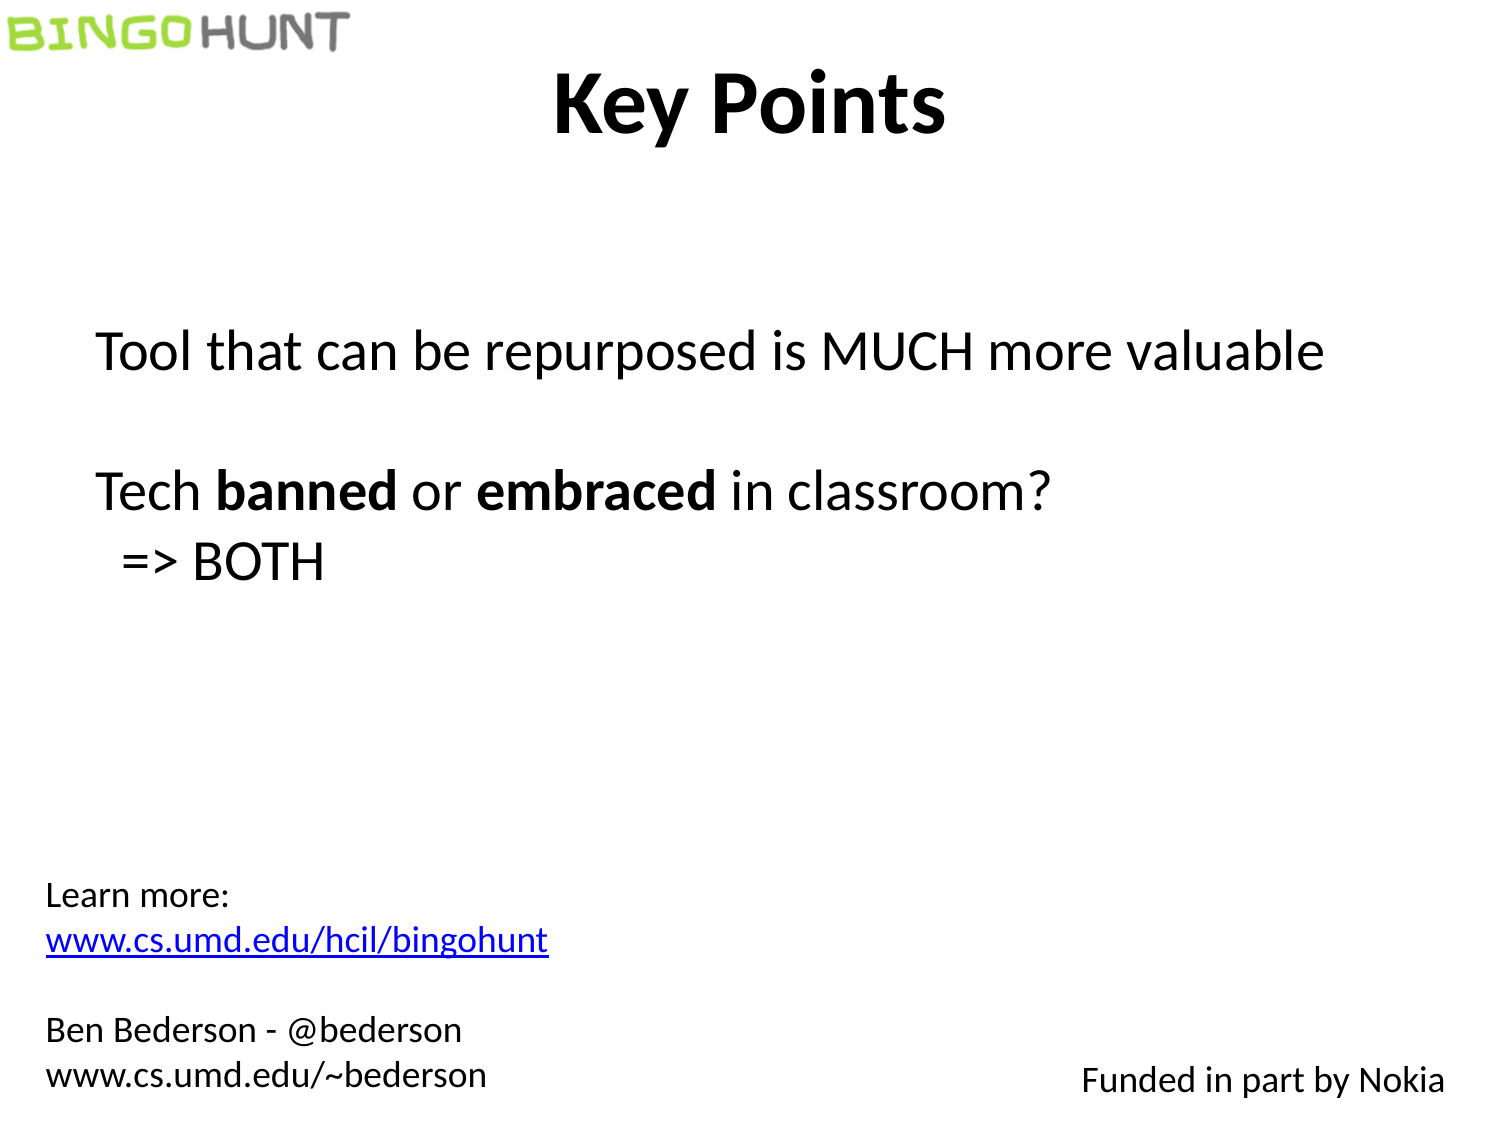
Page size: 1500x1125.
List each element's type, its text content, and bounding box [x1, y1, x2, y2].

text_box Learn more: www.cs.umd.edu/hcil/bingohunt Ben Bederson - @bederson www.cs.umd.edu/~bederson [30, 862, 564, 1103]
text_box Tool that can be repurposed is MUCH more valuable Tech banned or embraced in classroom? => BOTH [80, 304, 1389, 600]
title Key Points [160, 3, 1340, 191]
text_box Funded in part by Nokia [1066, 1047, 1462, 1108]
picture [0, 3, 160, 64]
